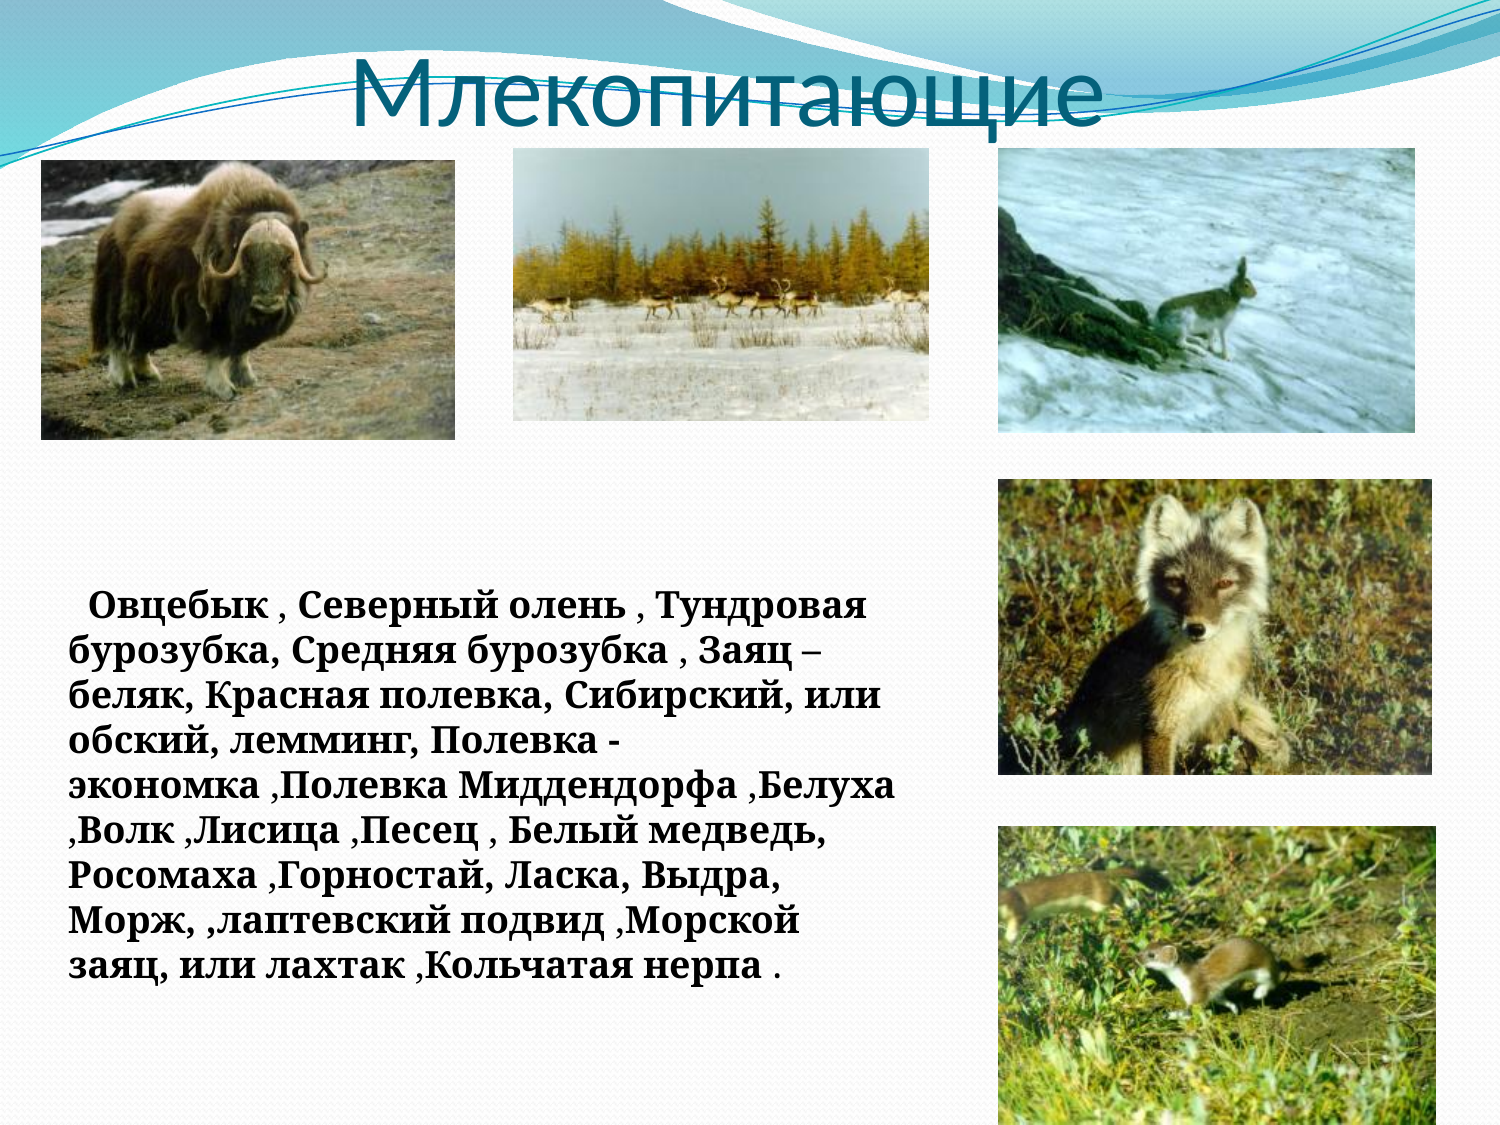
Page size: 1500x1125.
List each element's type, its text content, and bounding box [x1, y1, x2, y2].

title Млекопитающие [53, 0, 1404, 148]
picture [997, 148, 1415, 433]
text_box Овцебык , Северный олень , Тундровая бурозубка, Средняя бурозубка , Заяц – беляк, Красная полевка, Сибирский, или обский, лемминг, Полевка - экономка ,Полевка Миддендорфа ,Белуха ,Волк ,Лисица ,Песец , Белый медведь, Росомаха ,Горностай, Ласка, Выдра, Морж, ,лаптевский подвид ,Морской заяц, или лахтак ,Кольчатая нерпа . [53, 574, 916, 994]
picture [997, 826, 1436, 1125]
picture [40, 160, 455, 441]
picture [513, 148, 929, 421]
picture [997, 479, 1432, 776]
